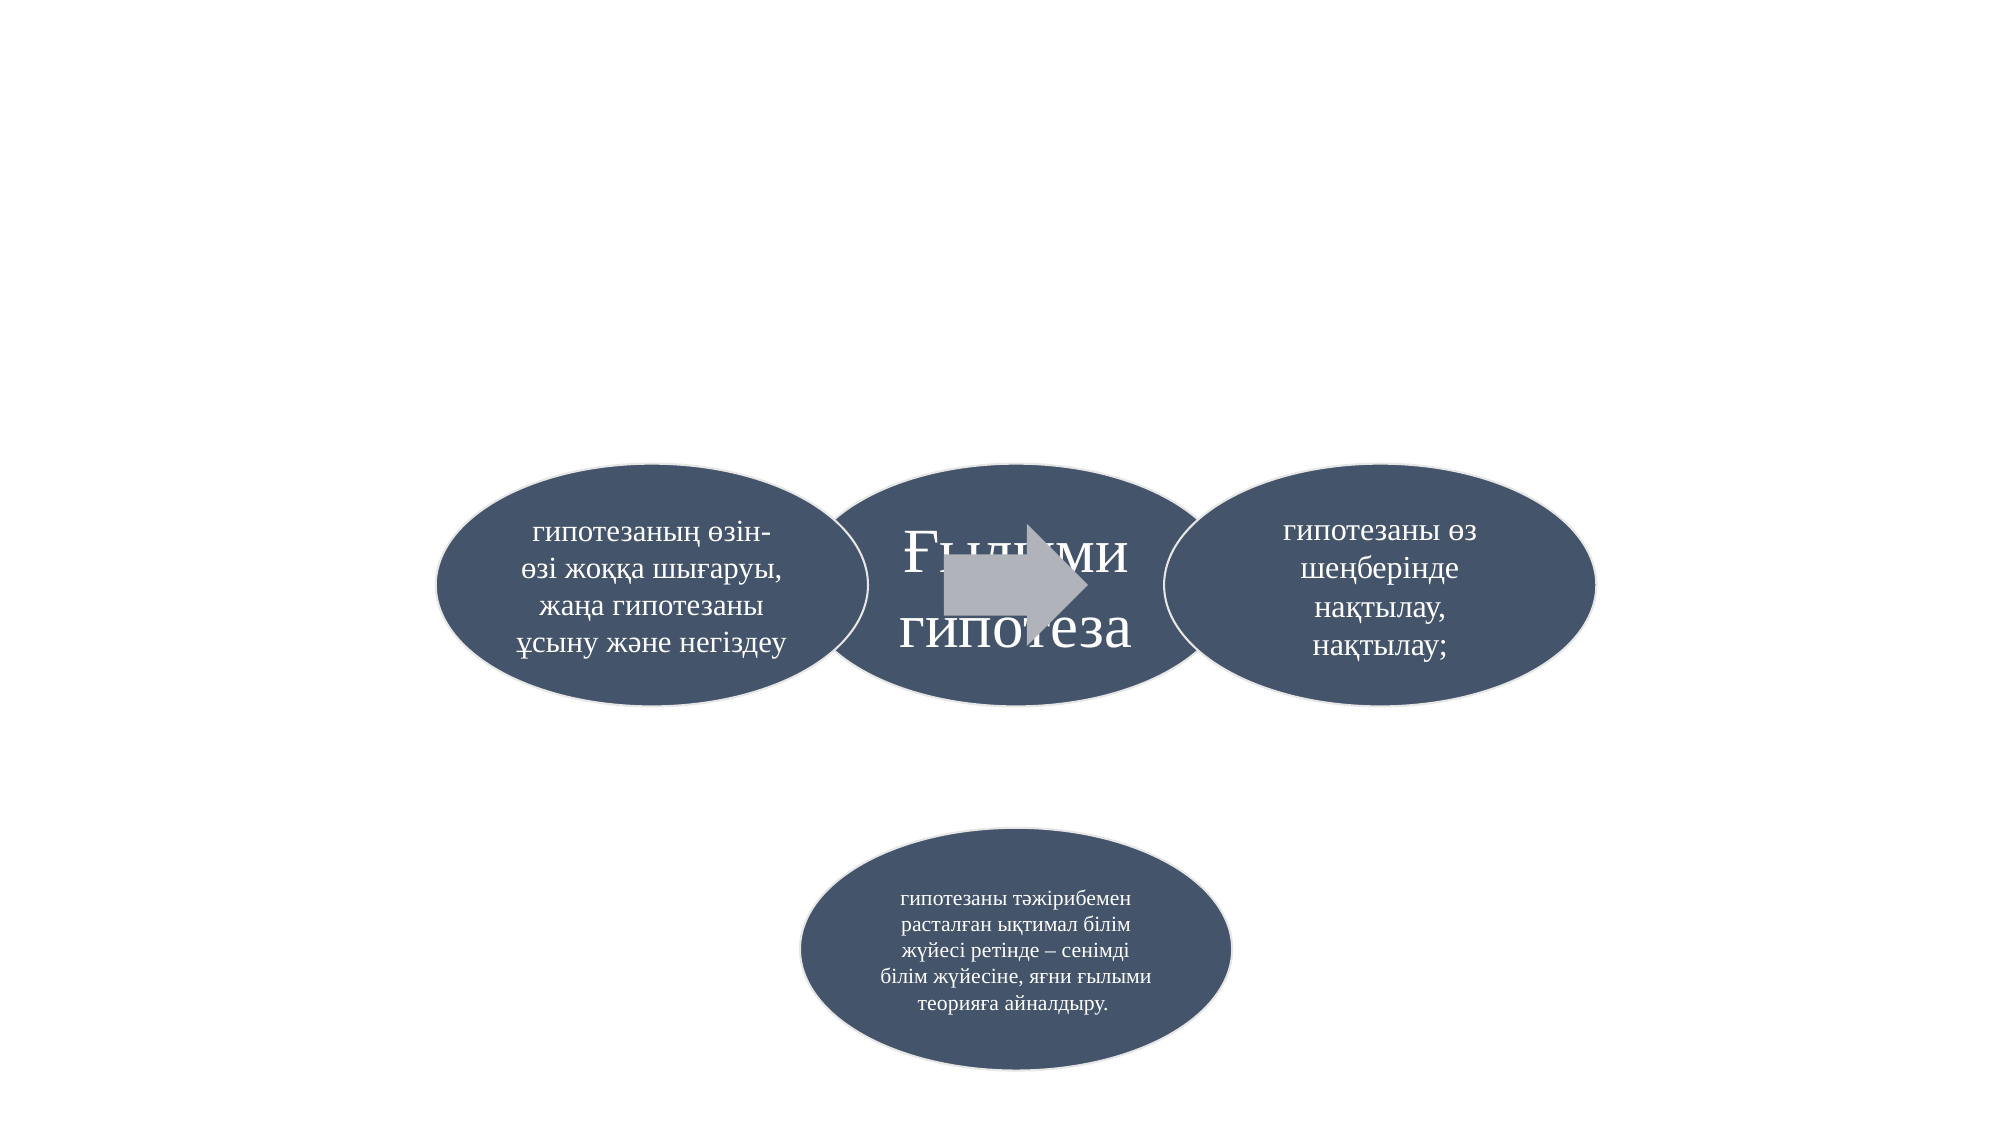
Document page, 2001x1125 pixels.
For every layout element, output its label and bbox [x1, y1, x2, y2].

list [151, 99, 1881, 1071]
